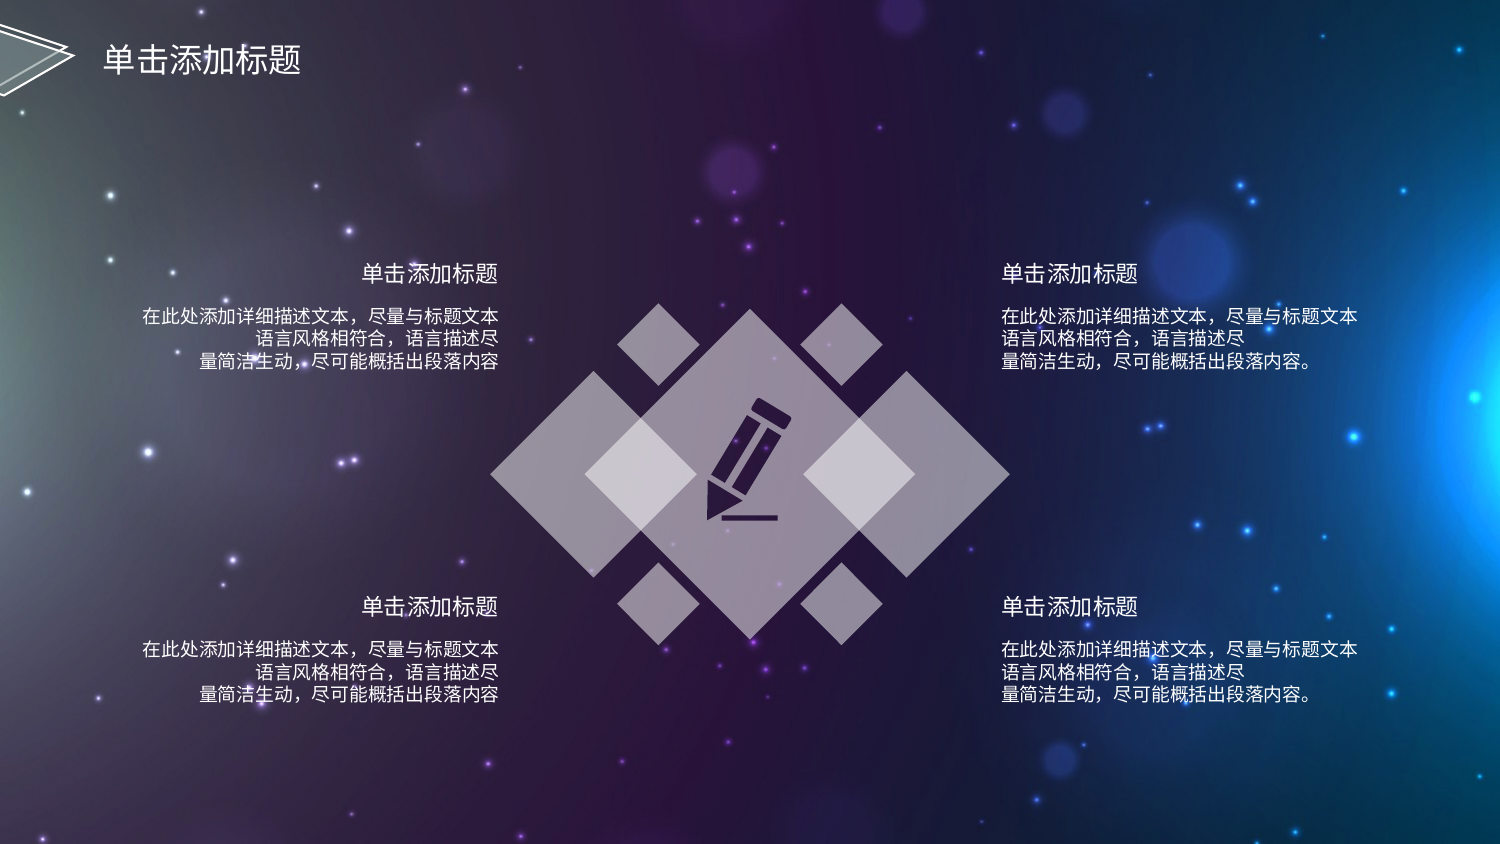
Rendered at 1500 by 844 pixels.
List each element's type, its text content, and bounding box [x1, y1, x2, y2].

text_box [653, 640, 664, 646]
text_box 单击添加标题 在此处添加详细描述文本，尽量与标题文本 语言风格相符合，语言描述尽 量简洁生动，尽可能概括出段落内容。 [986, 585, 1412, 713]
text_box [836, 303, 847, 308]
text_box [490, 380, 584, 569]
text_box [836, 640, 847, 646]
text_box 单击添加标题 [88, 31, 412, 87]
text_box [916, 380, 1010, 569]
text_box 单击添加标题 在此处添加详细描述文本，尽量与标题文本 语言风格相符合，语言描述尽 量简洁生动，尽可能概括出段落内容。 [986, 252, 1412, 380]
picture [0, 0, 1500, 844]
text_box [0, 0, 57, 89]
text_box [653, 303, 664, 308]
text_box 单击添加标题 在此处添加详细描述文本，尽量与标题文本 语言风格相符合，语言描述尽 量简洁生动，尽可能概括出段落内容 [88, 585, 514, 713]
text_box 单击添加标题 在此处添加详细描述文本，尽量与标题文本 语言风格相符合，语言描述尽 量简洁生动，尽可能概括出段落内容 [88, 252, 514, 380]
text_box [584, 308, 916, 640]
